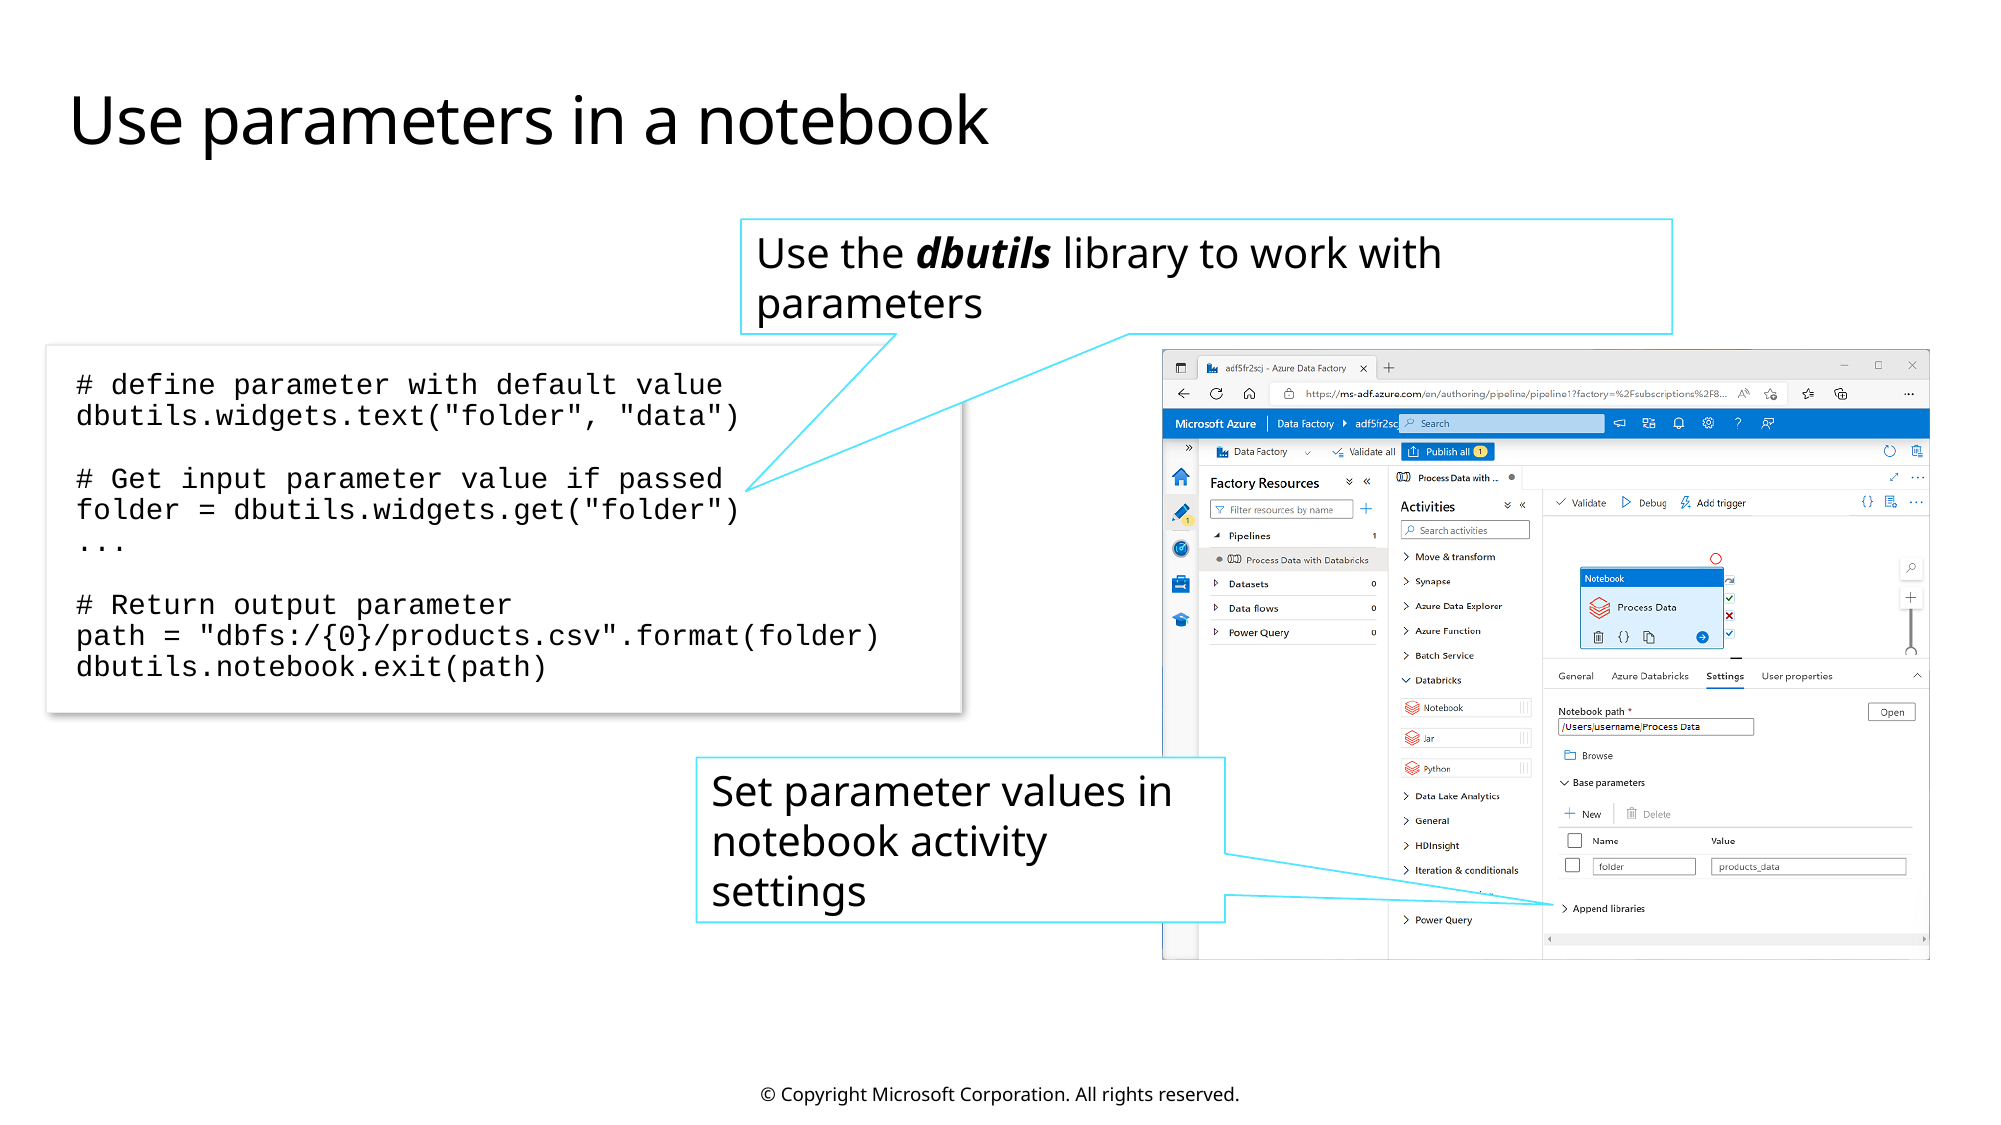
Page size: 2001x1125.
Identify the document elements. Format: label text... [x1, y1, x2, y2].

picture [1162, 349, 1930, 960]
title Use parameters in a notebook [68, 72, 1930, 184]
text_box # define parameter with default value dbutils.widgets.text("folder", "data") # Get input parameter value if passed folder = dbutils.widgets.get("folder") ... # Return output parameter path = "dbfs:/{0}/products.csv".format(folder) dbutils.notebook.exit(path) [45, 344, 962, 713]
text_box Use the dbutils library to work with parameters [740, 218, 1674, 493]
text_box Set parameter values in notebook activity settings [695, 756, 1162, 924]
